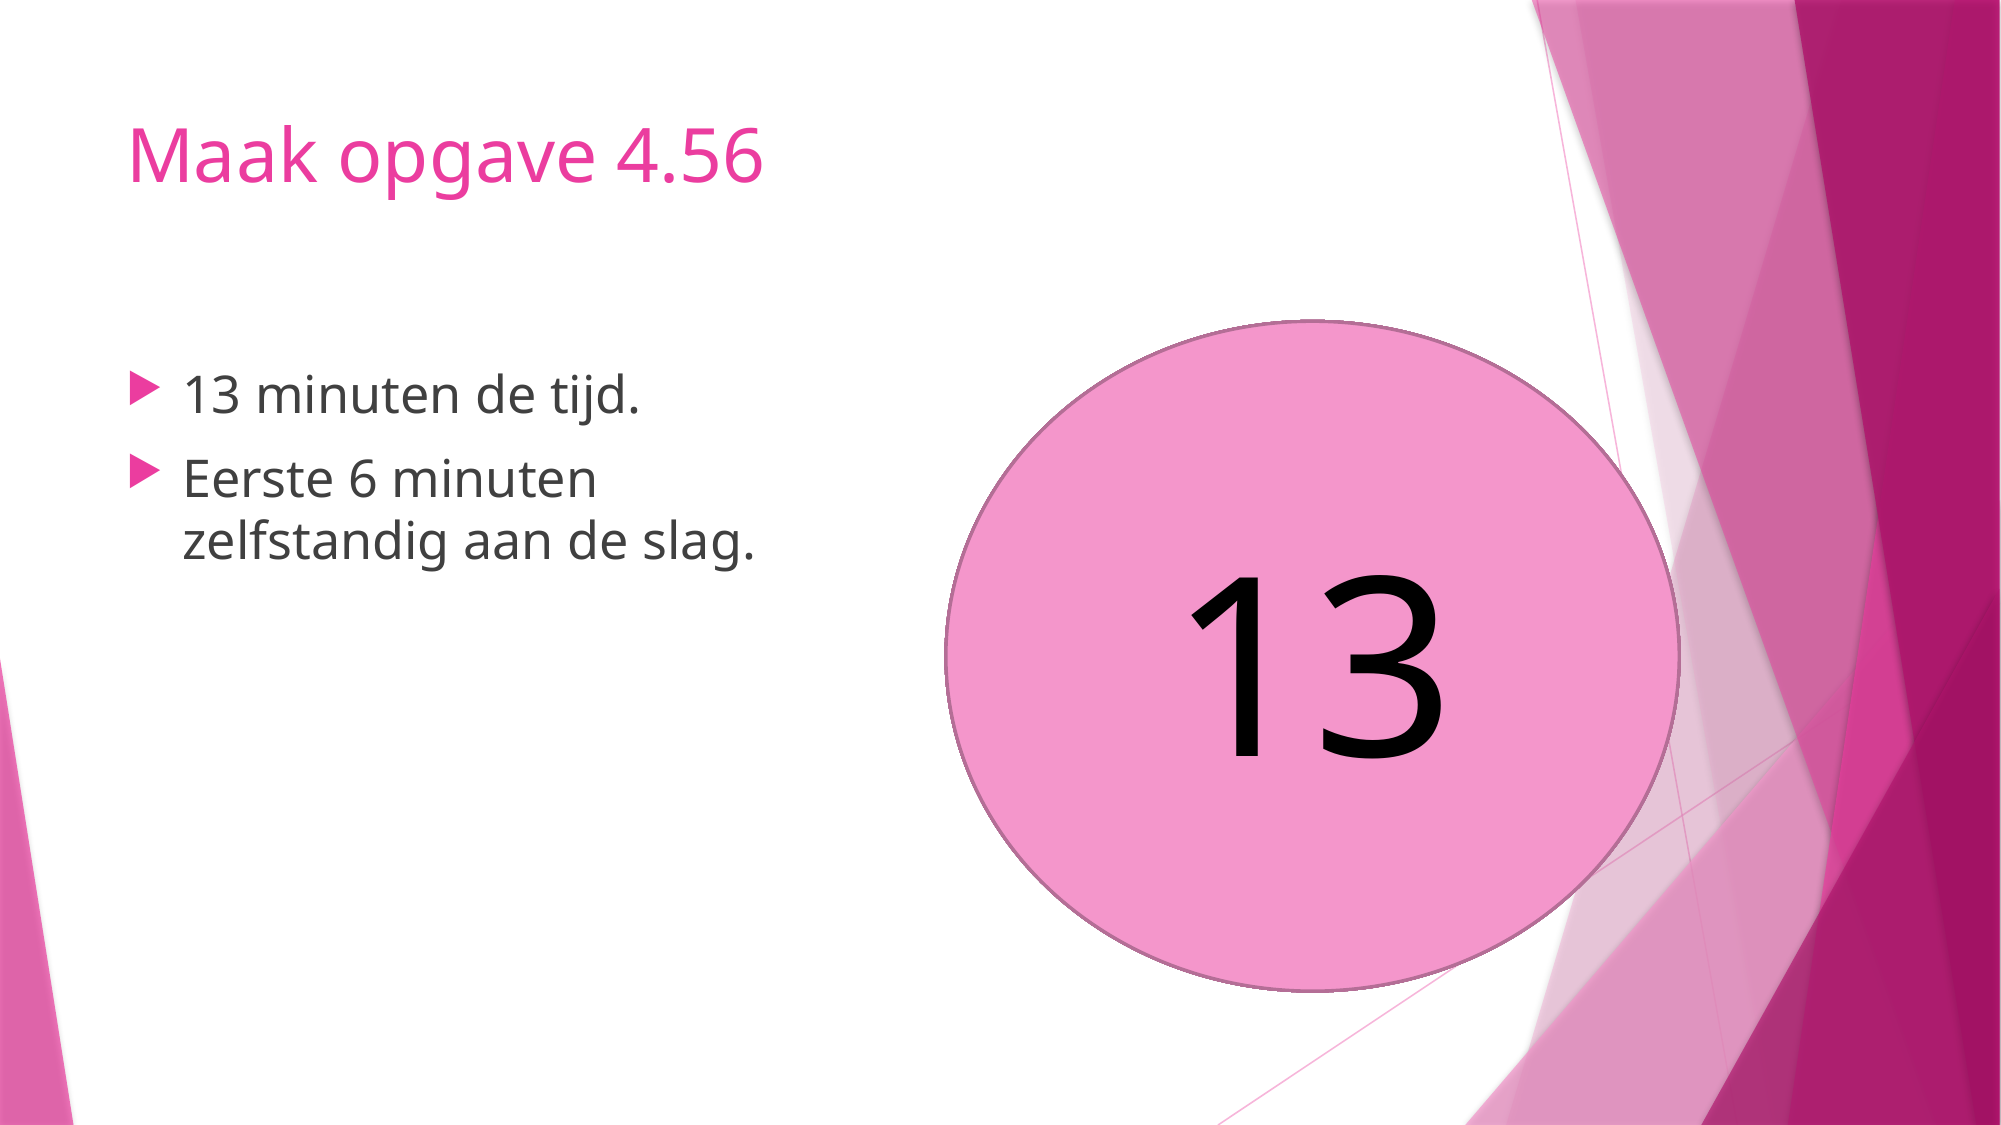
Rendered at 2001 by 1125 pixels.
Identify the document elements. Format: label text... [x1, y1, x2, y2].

list 13 minuten de tijd. Eerste 6 minuten zelfstandig aan de slag. [111, 354, 774, 992]
title Maak opgave 4.56 [111, 99, 1522, 317]
text_box 13 [944, 319, 1681, 993]
